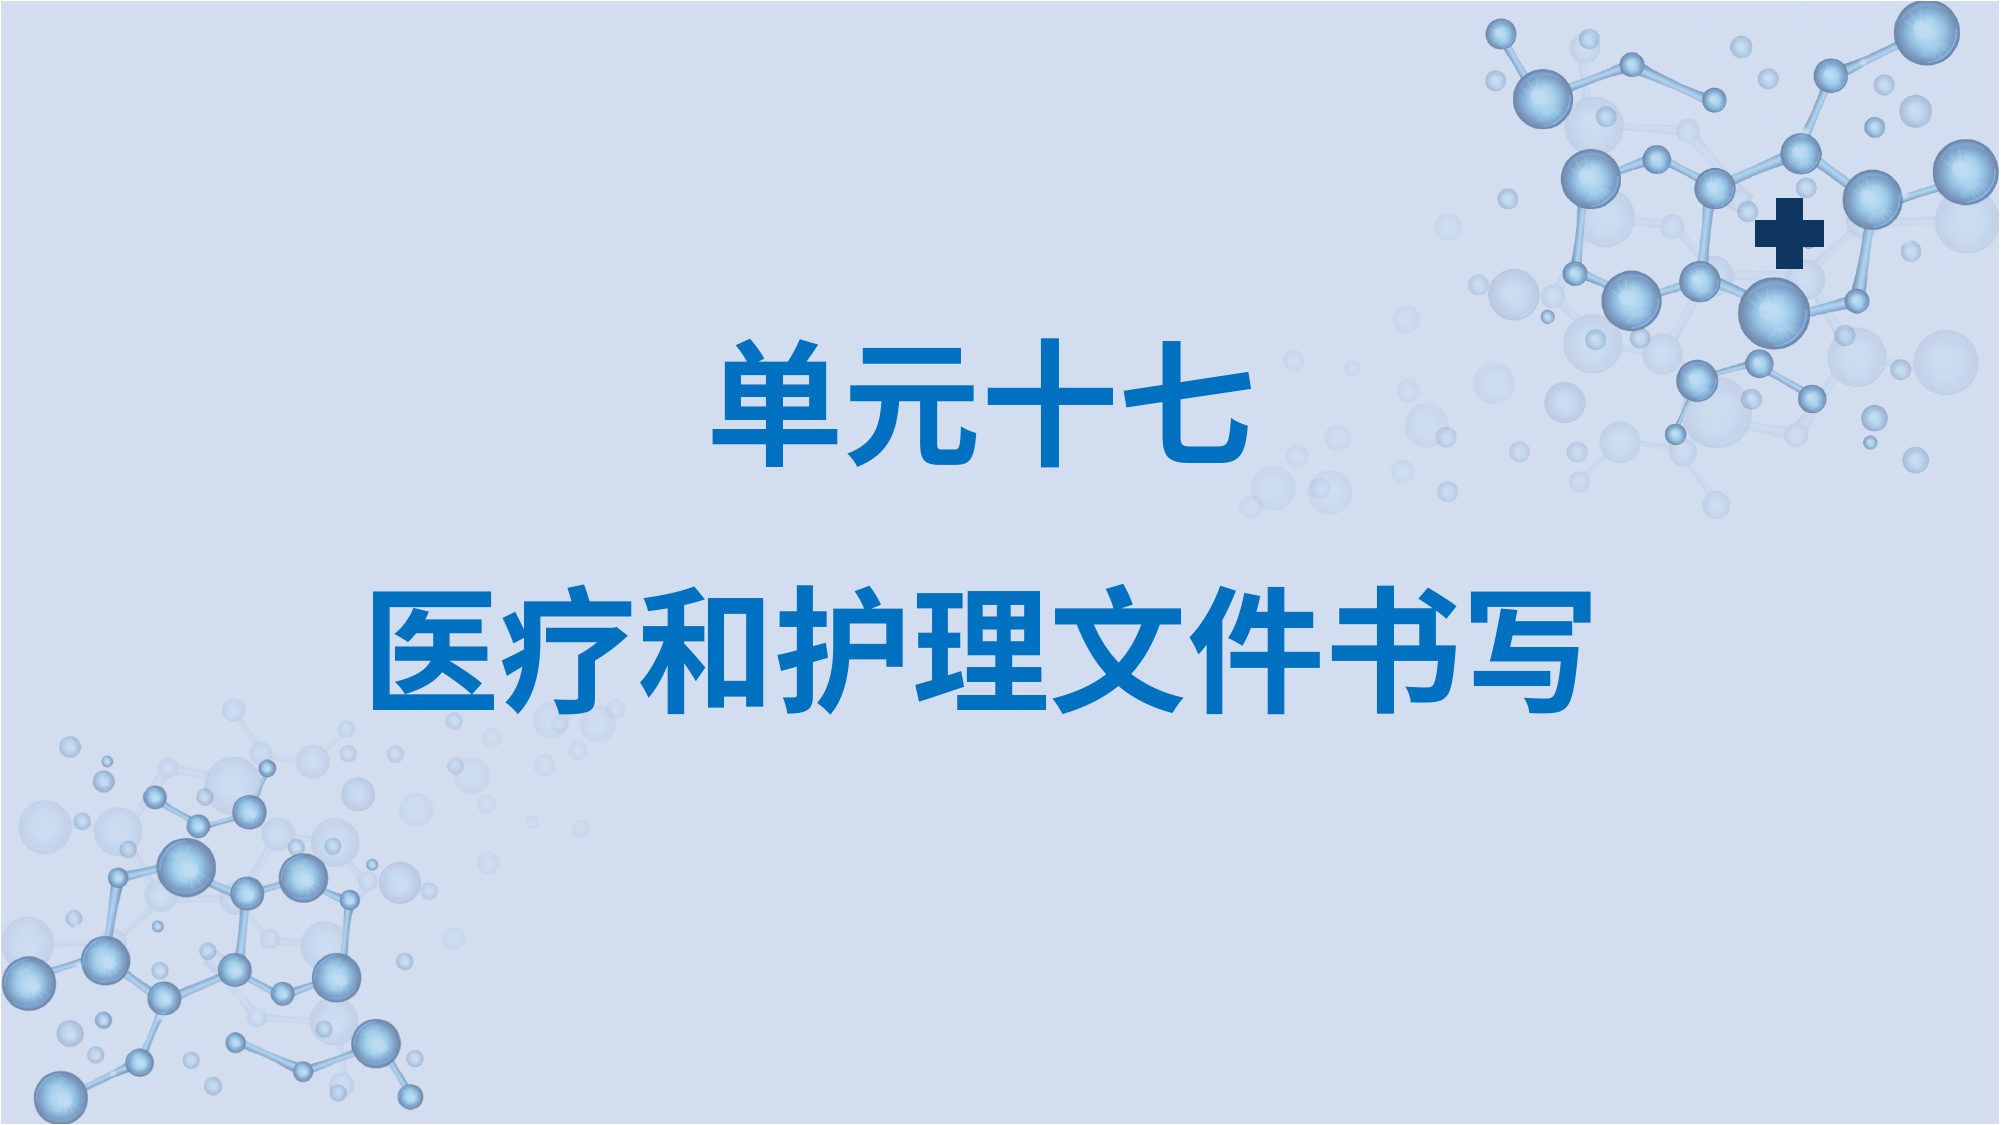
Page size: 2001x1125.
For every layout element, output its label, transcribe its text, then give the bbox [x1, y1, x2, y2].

text_box 单元十七 医疗和护理文件书写 [134, 227, 1829, 738]
